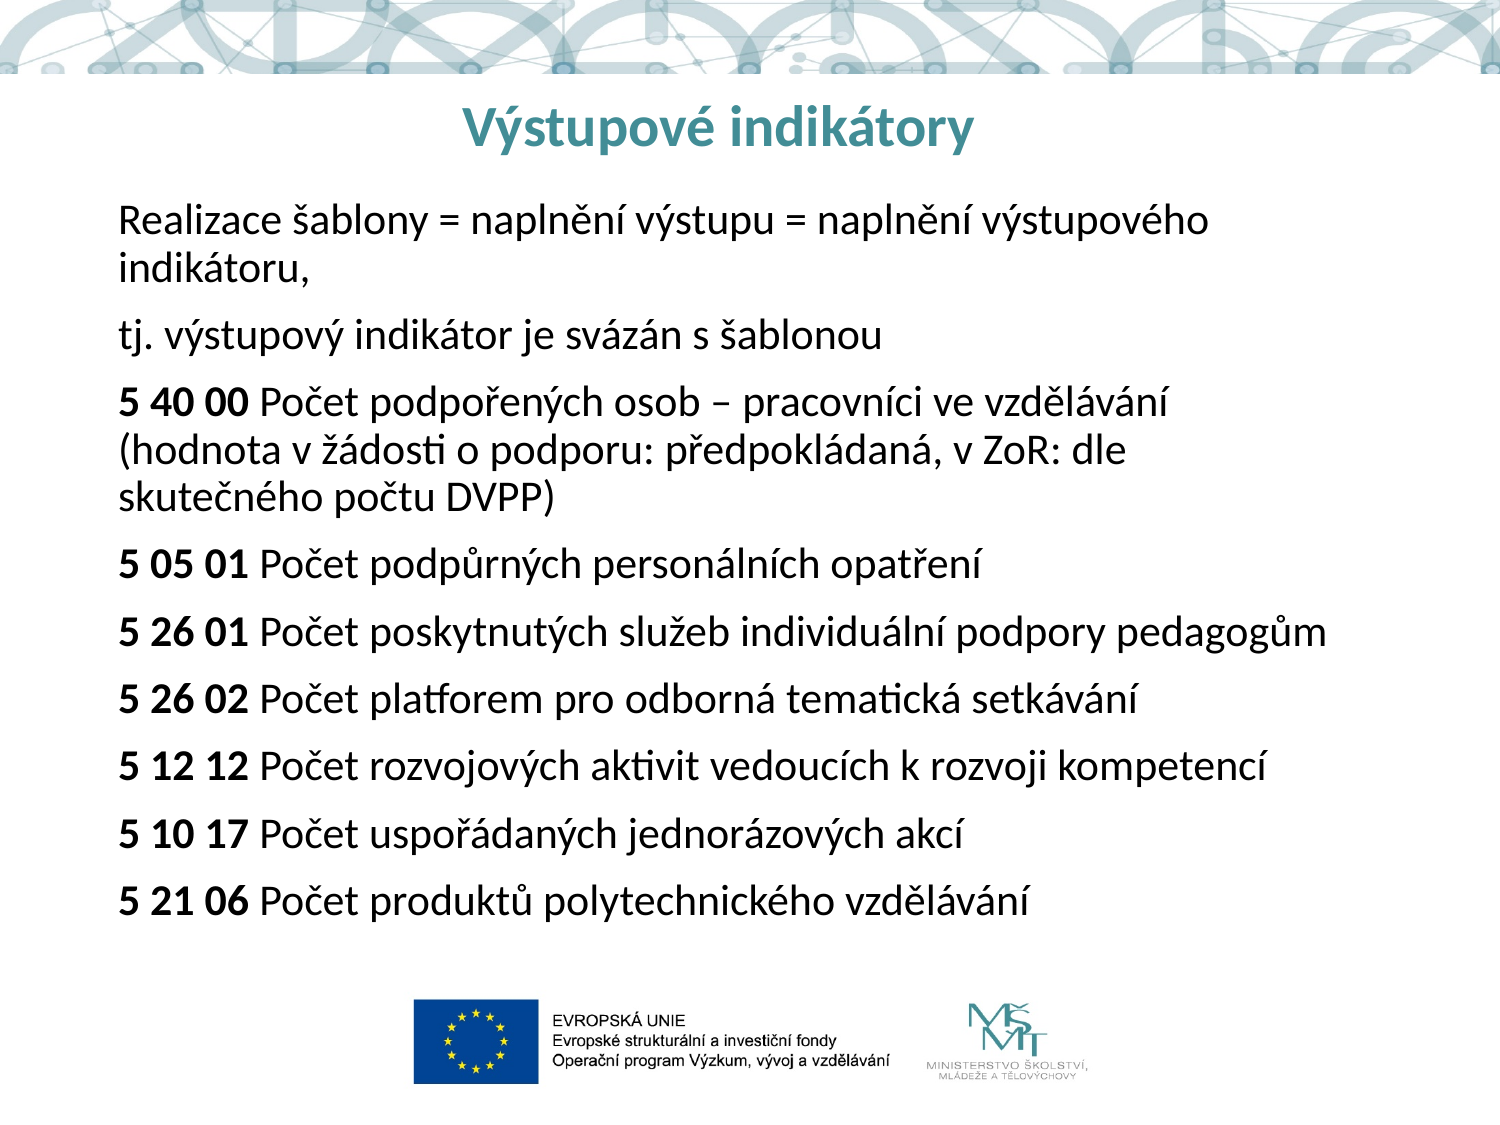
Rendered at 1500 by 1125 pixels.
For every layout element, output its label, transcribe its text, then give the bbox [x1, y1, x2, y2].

picture [371, 961, 1129, 1125]
list Realizace šablony = naplnění výstupu = naplnění výstupového indikátoru, tj. výstupový indikátor je svázán s šablonou 5 40 00 Počet podpořených osob – pracovníci ve vzdělávání (hodnota v žádosti o podporu: předpokládaná, v ZoR: dle skutečného počtu DVPP) 5 05 01 Počet podpůrných personálních opatření 5 26 01 Počet poskytnutých služeb individuální podpory pedagogům 5 26 02 Počet platforem pro odborná tematická setkávání 5 12 12 Počet rozvojových aktivit vedoucích k rozvoji kompetencí 5 10 17 Počet uspořádaných jednorázových akcí 5 21 06 Počet produktů polytechnického vzdělávání [103, 189, 1348, 961]
picture [0, 0, 1500, 74]
title Výstupové indikátory [78, 54, 1373, 202]
